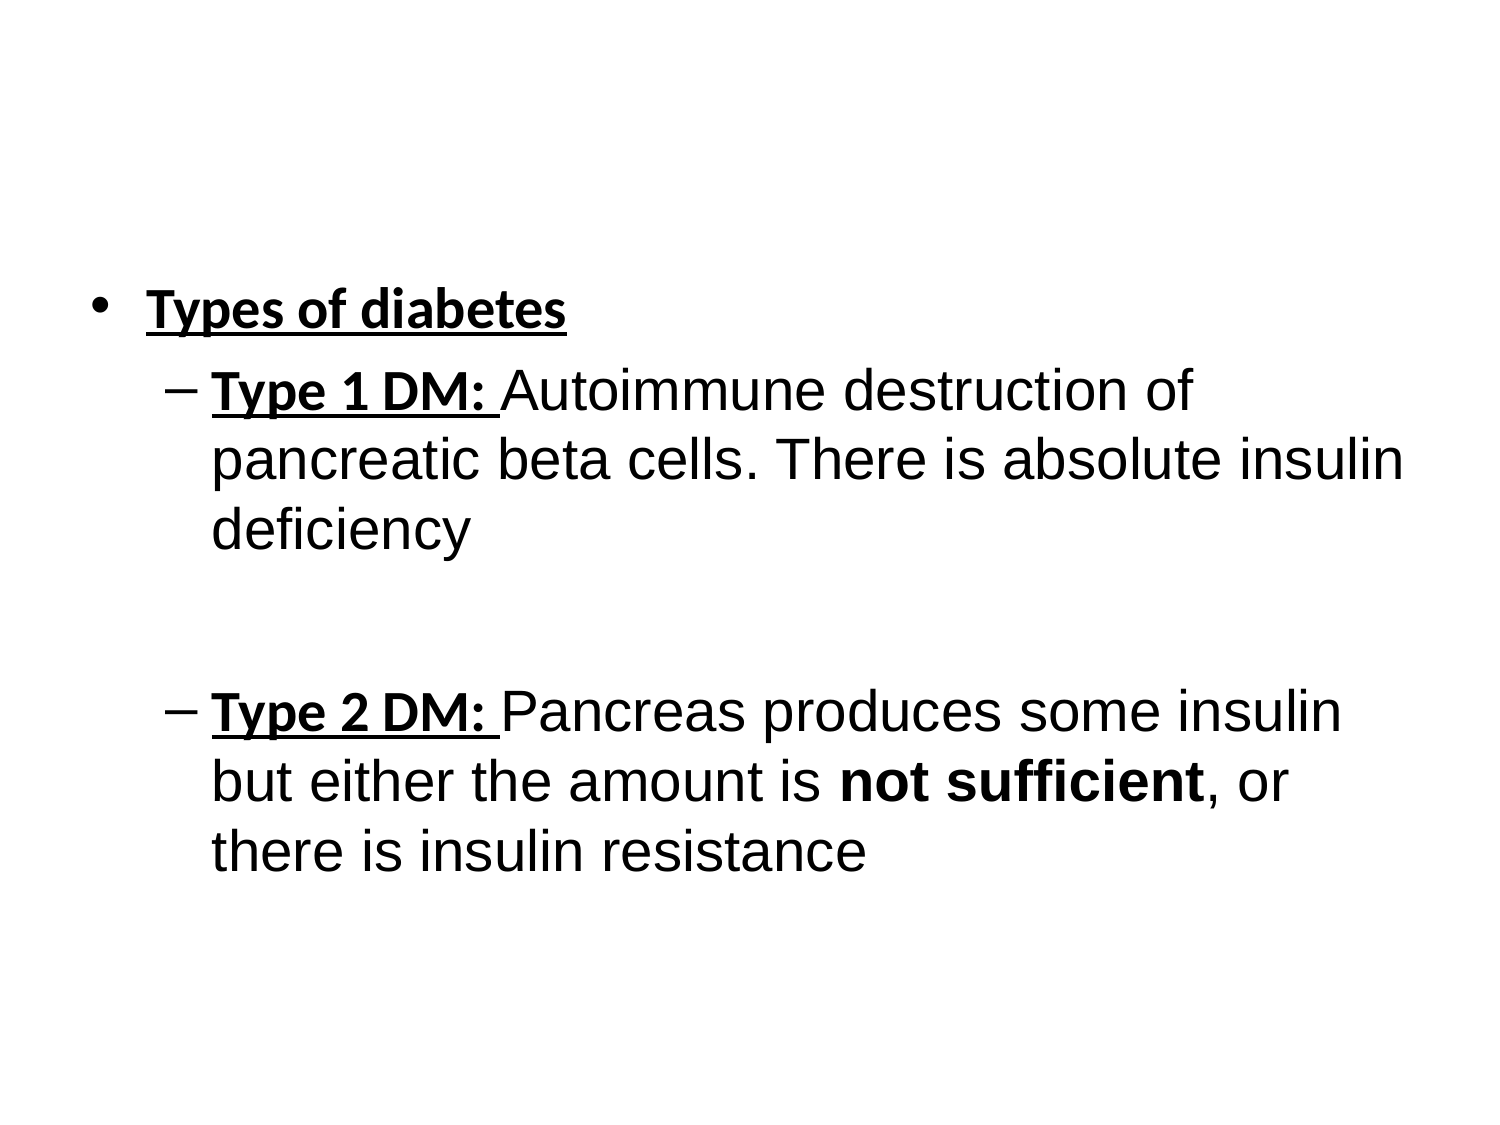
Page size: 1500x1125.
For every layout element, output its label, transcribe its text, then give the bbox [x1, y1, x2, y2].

list Types of diabetes Type 1 DM: Autoimmune destruction of pancreatic beta cells. There is absolute insulin deficiency Type 2 DM: Pancreas produces some insulin but either the amount is not sufficient, or there is insulin resistance [75, 262, 1425, 1005]
